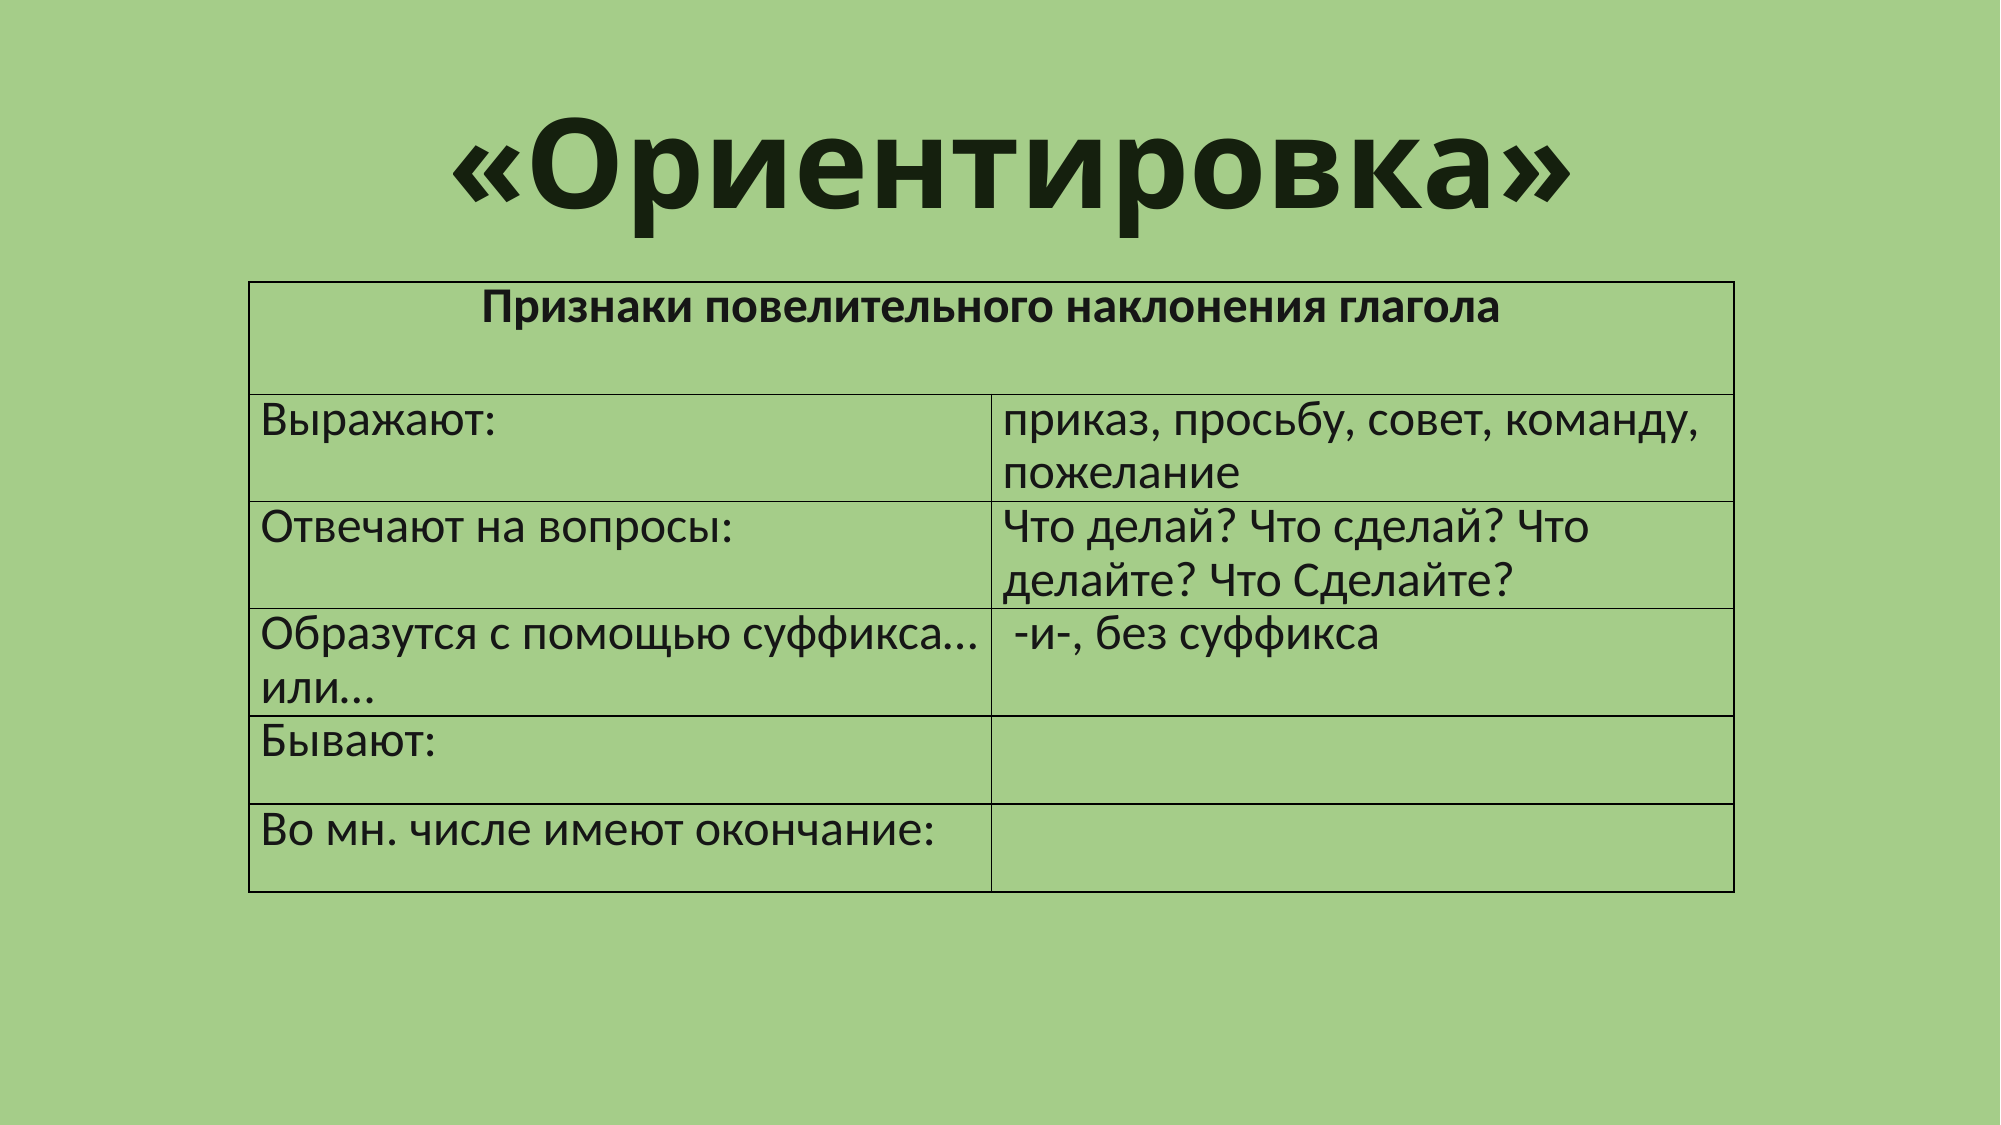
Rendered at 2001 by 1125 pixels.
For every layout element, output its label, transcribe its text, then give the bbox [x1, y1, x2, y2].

table_cell [992, 805, 1733, 891]
table_cell Бывают: [250, 717, 991, 803]
table_cell Во мн. числе имеют окончание: [250, 805, 991, 891]
table_cell приказ, просьбу, совет, команду, пожелание [992, 395, 1733, 501]
table_cell Образутся с помощью суффикса… или… [250, 609, 991, 715]
table_header Признаки повелительного наклонения глагола [250, 283, 1733, 394]
table_cell -и-, без суффикса [992, 609, 1733, 715]
table_cell [992, 717, 1733, 803]
table_cell Что делай? Что сделай? Что делайте? Что Сделайте? [992, 502, 1733, 608]
title «Ориентировка» [137, 59, 1888, 278]
table_cell Выражают: [250, 395, 991, 501]
table_cell Отвечают на вопросы: [250, 502, 991, 608]
